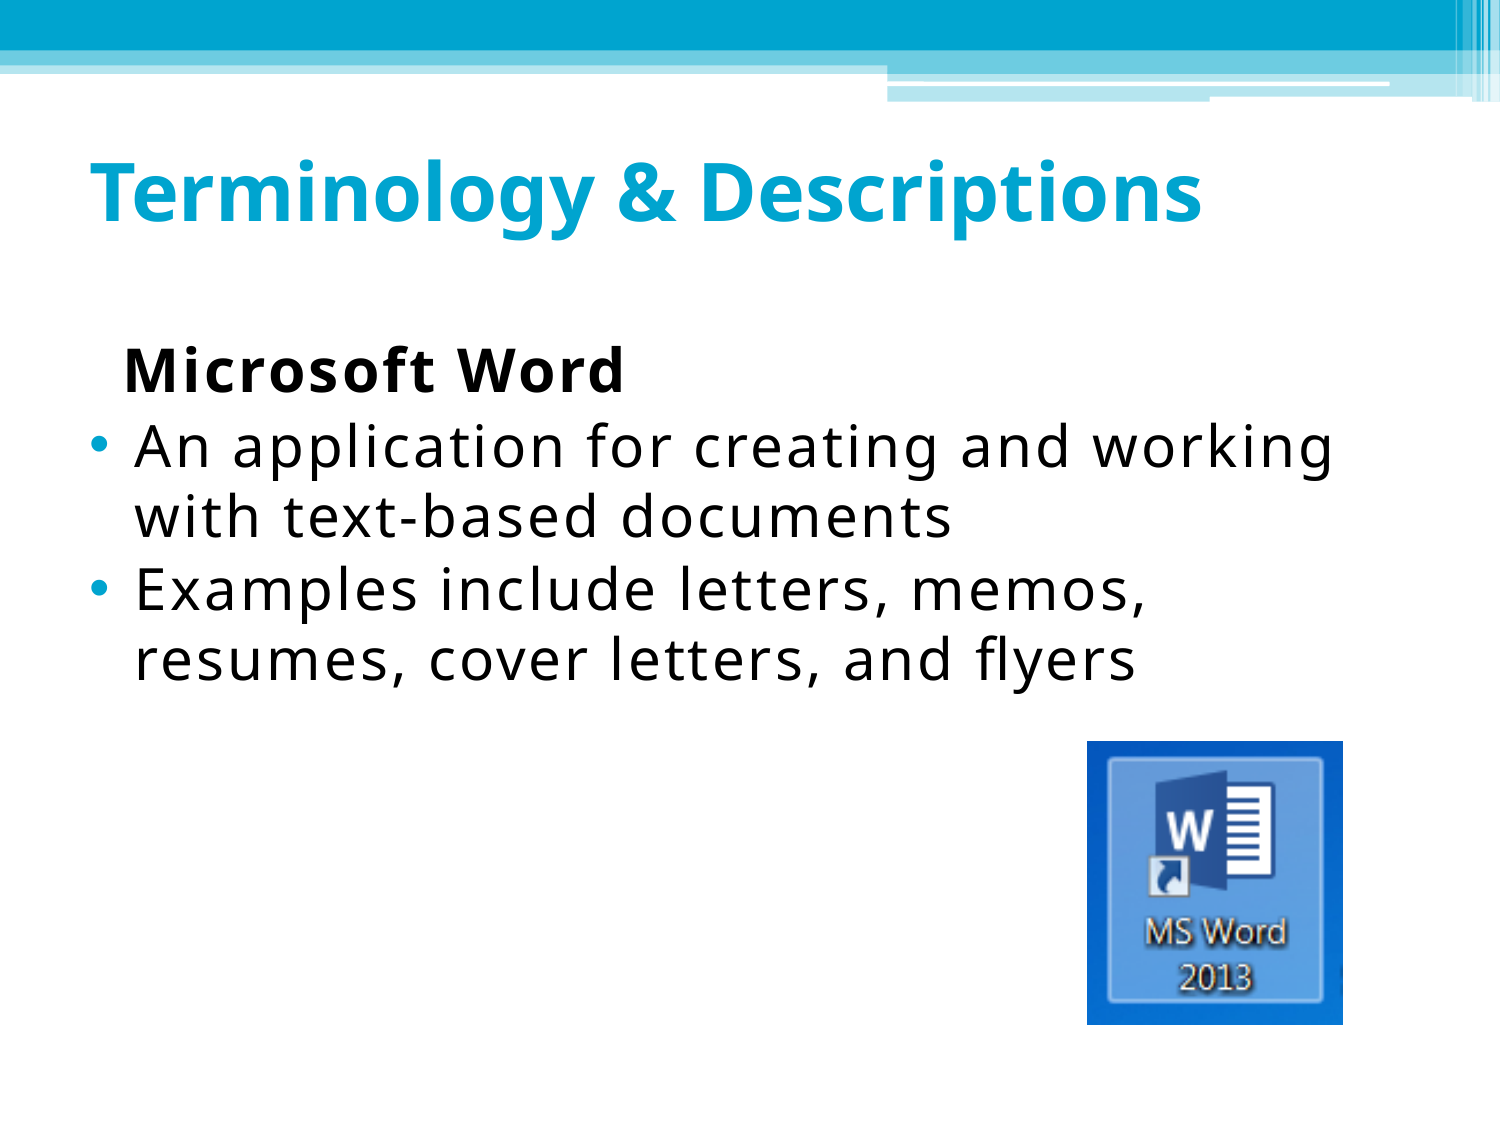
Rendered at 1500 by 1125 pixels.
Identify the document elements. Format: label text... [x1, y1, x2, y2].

picture [1087, 741, 1343, 1025]
list Microsoft Word An application for creating and working with text-based documents Examples include letters, memos, resumes, cover letters, and flyers [75, 324, 1418, 1038]
title Terminology & Descriptions [75, 102, 1418, 275]
